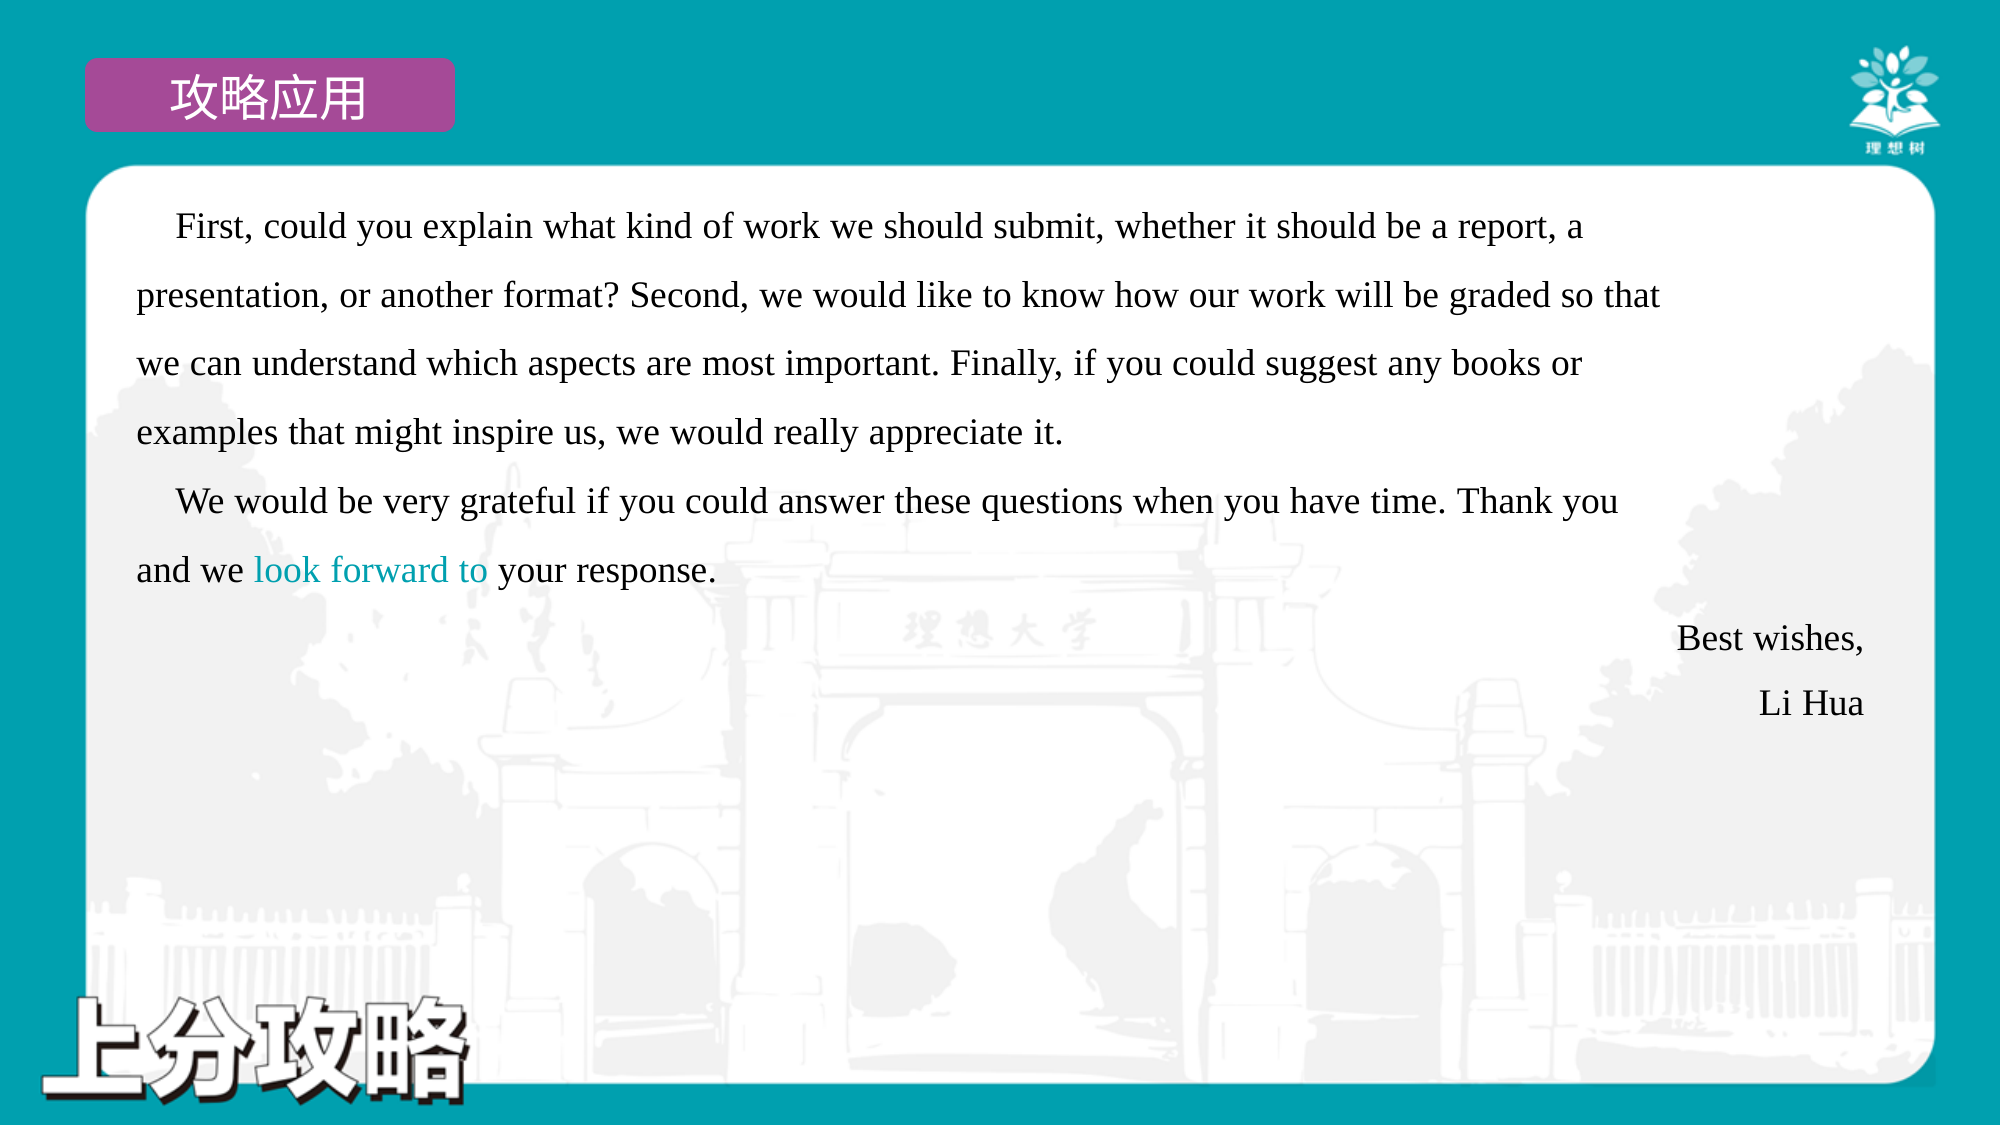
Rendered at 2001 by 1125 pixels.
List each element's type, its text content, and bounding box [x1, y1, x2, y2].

picture [0, 0, 2000, 1125]
text_box First, could you explain what kind of work we should submit, whether it should be a report, a presentation, or another format? Second, we would like to know how our work will be graded so that we can understand which aspects are most important. Finally, if you could suggest any books or examples that might inspire us, we would really appreciate it. We would be very grateful if you could answer these questions when you have time. Thank you and we look forward to your response. Best wishes, Li Hua [136, 177, 1865, 716]
